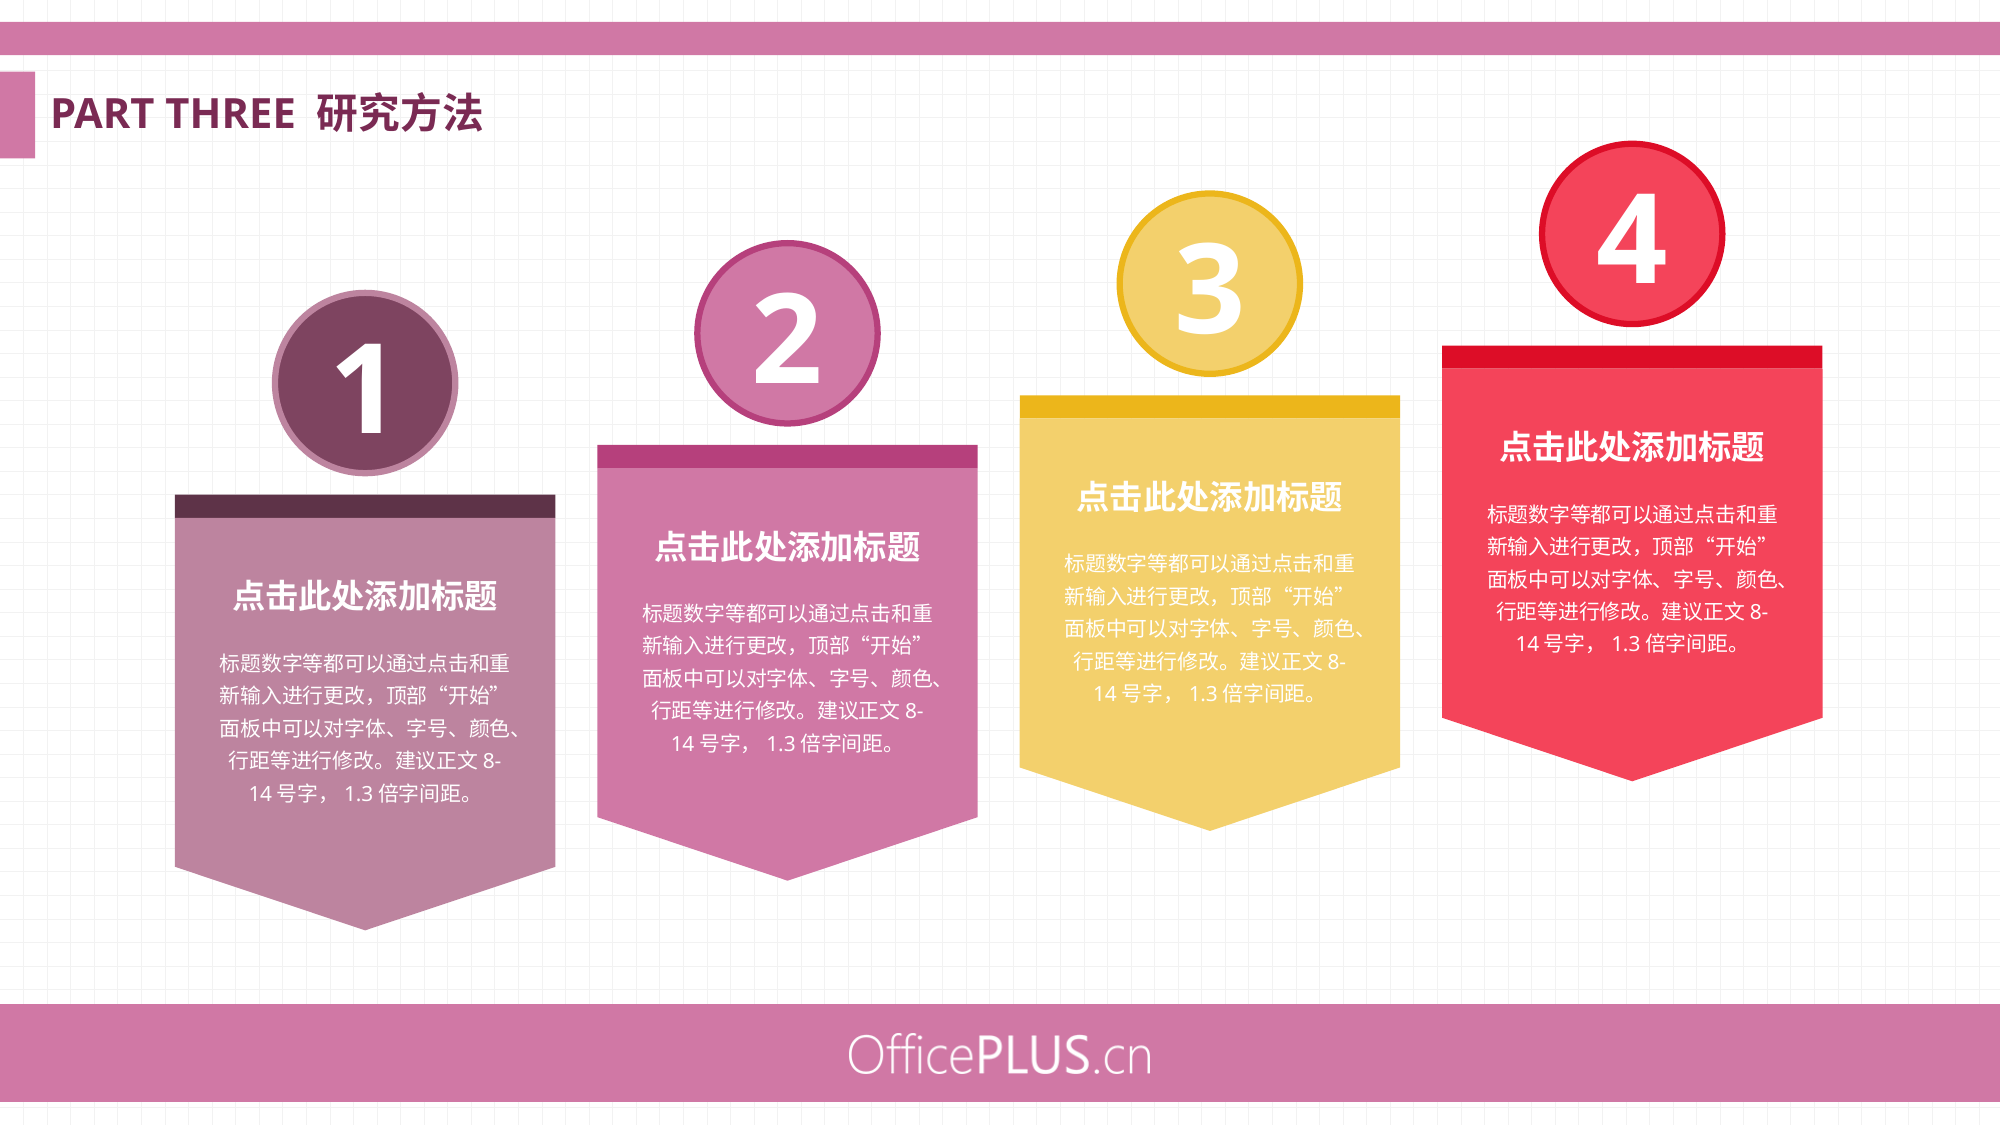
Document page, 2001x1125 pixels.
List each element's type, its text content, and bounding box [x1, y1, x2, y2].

text_box [1019, 394, 1401, 417]
text_box 点击此处添加标题 [217, 556, 513, 623]
text_box 标题数字等都可以通过点击和重新输入进行更改，顶部“开始”面板中可以对字体、字号、颜色、行距等进行修改。建议正文8-14号字，1.3倍字间距。 [1048, 536, 1372, 713]
list PART THREE 研究方法 [34, 70, 835, 159]
text_box [596, 444, 979, 467]
text_box [1441, 367, 1824, 783]
text_box 点击此处添加标题 [639, 506, 936, 574]
text_box 2 [696, 242, 879, 425]
text_box [1018, 417, 1402, 833]
text_box 4 [1541, 142, 1724, 326]
text_box [173, 516, 557, 932]
text_box [596, 467, 979, 882]
text_box 标题数字等都可以通过点击和重新输入进行更改，顶部“开始”面板中可以对字体、字号、颜色、行距等进行修改。建议正文8-14号字，1.3倍字间距。 [203, 635, 527, 813]
text_box 点击此处添加标题 [1484, 407, 1781, 474]
text_box 3 [1118, 192, 1302, 375]
text_box [174, 494, 556, 516]
text_box 标题数字等都可以通过点击和重新输入进行更改，顶部“开始”面板中可以对字体、字号、颜色、行距等进行修改。建议正文8-14号字，1.3倍字间距。 [626, 585, 949, 763]
text_box [1441, 344, 1823, 367]
picture [849, 1033, 1150, 1074]
text_box 标题数字等都可以通过点击和重新输入进行更改，顶部“开始”面板中可以对字体、字号、颜色、行距等进行修改。建议正文8-14号字，1.3倍字间距。 [1470, 486, 1794, 664]
text_box 1 [273, 291, 457, 475]
text_box 点击此处添加标题 [1061, 456, 1358, 524]
